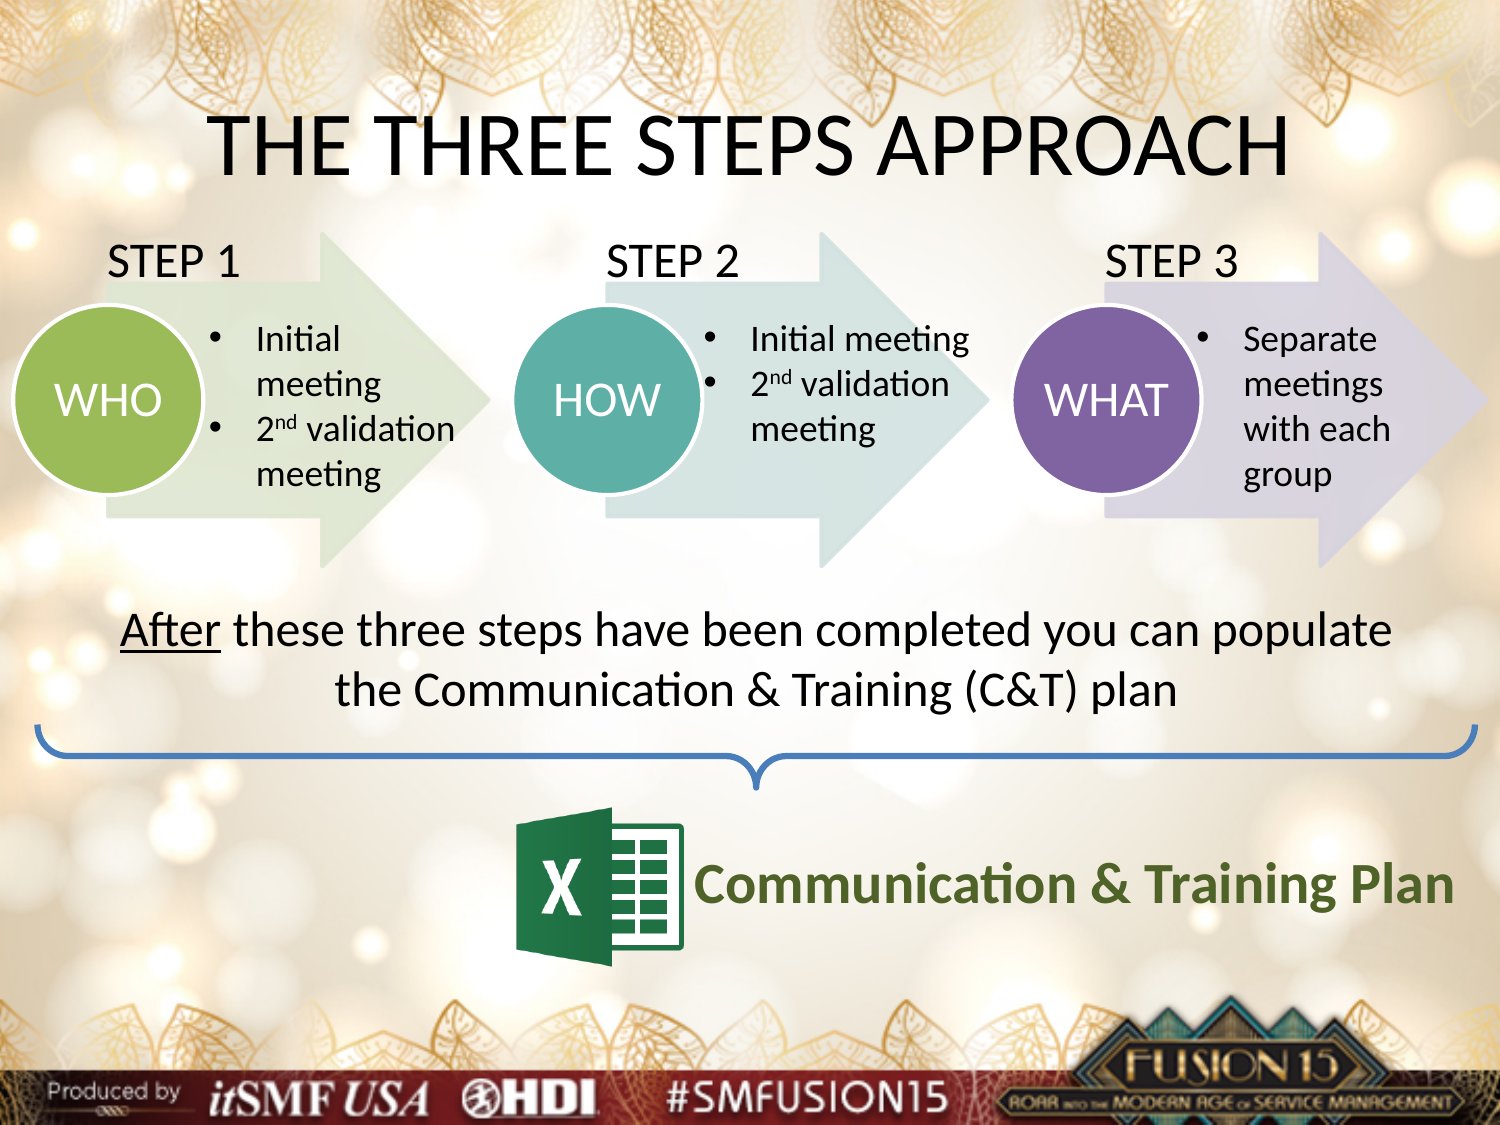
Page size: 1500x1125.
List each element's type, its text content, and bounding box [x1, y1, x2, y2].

picture [0, 0, 1500, 1125]
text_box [12, 149, 1488, 651]
title THE THREE STEPS APPROACH [75, 45, 1425, 148]
text_box Communication & Training Plan [691, 837, 1471, 923]
text_box After these three steps have been completed you can populate the Communication & Training (C&T) plan [93, 660, 1419, 724]
text_box [36, 724, 1476, 789]
